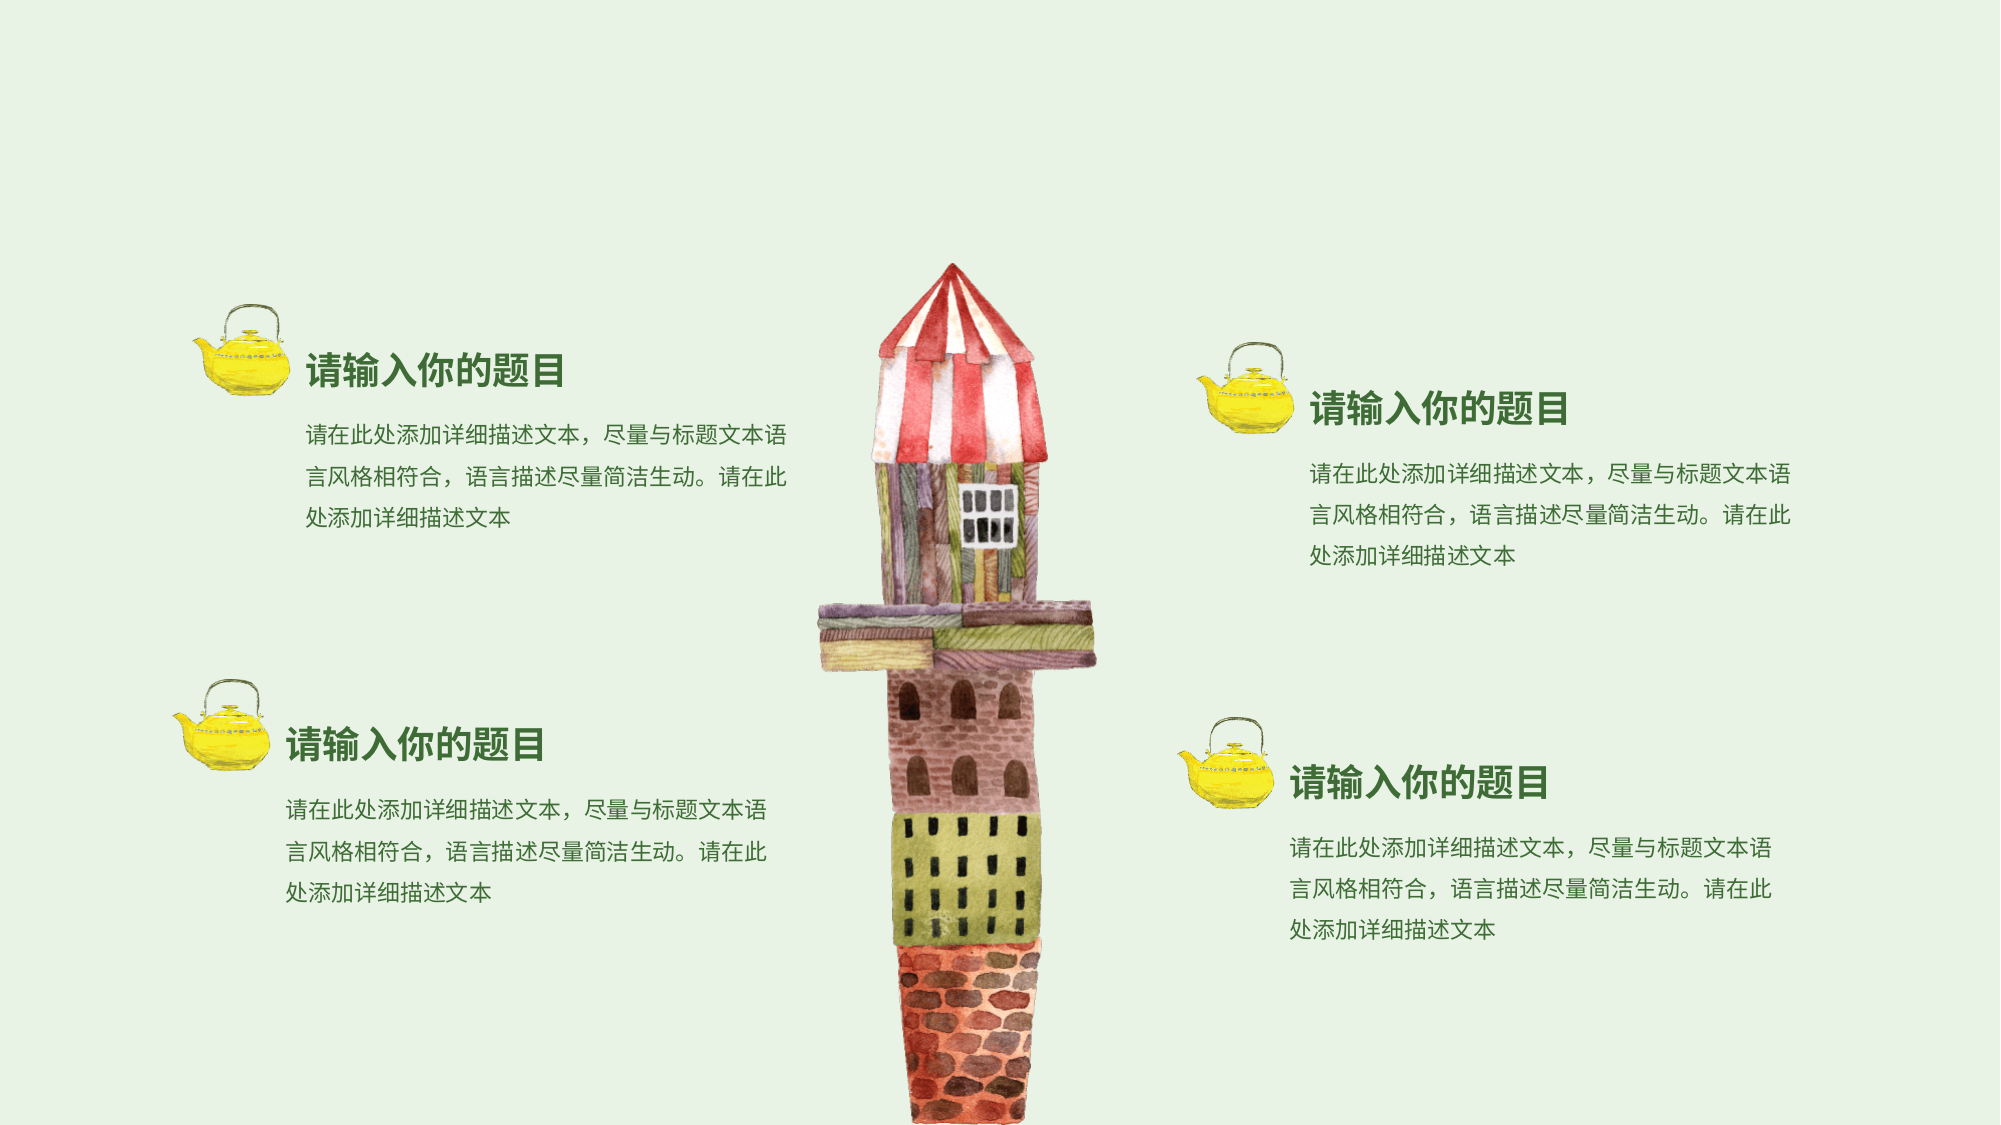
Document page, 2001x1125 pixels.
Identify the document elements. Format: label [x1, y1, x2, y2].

text_box [1176, 714, 1803, 953]
picture [817, 263, 1097, 1125]
text_box [171, 676, 798, 915]
text_box [1195, 339, 1822, 579]
text_box [191, 301, 818, 541]
